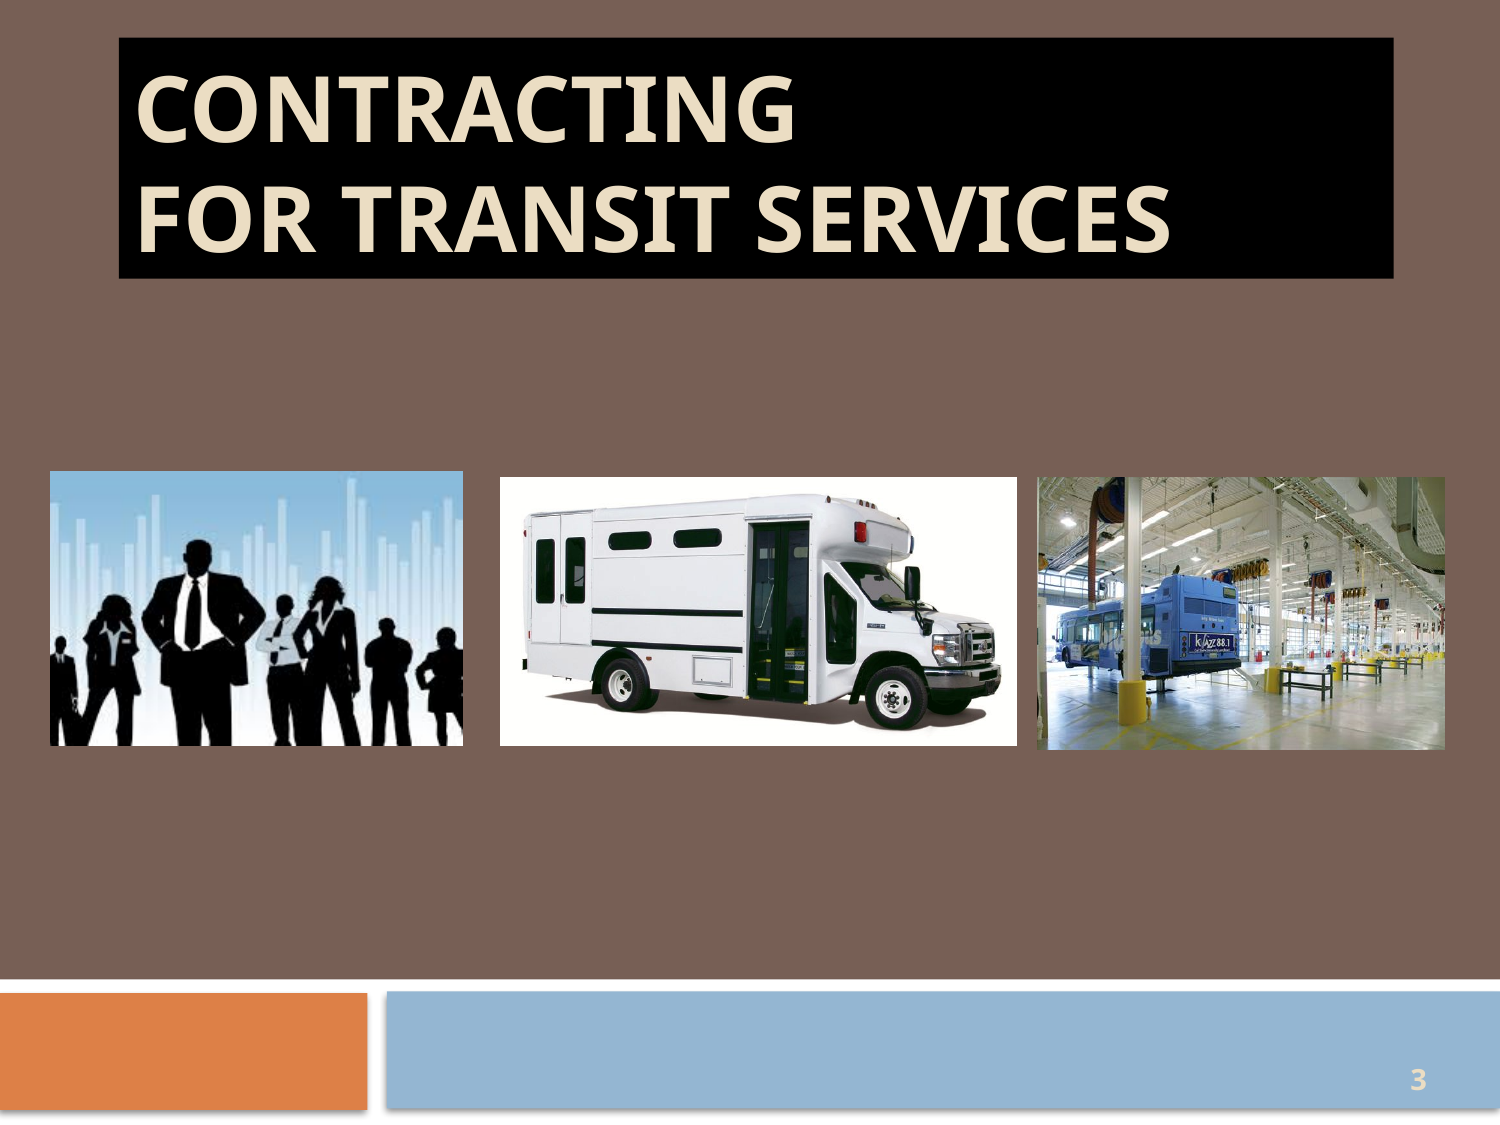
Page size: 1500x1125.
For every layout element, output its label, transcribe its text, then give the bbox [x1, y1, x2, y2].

picture [499, 477, 1017, 747]
slide_number 3 [1374, 1037, 1463, 1125]
picture [49, 471, 463, 747]
picture [1037, 477, 1446, 750]
title Contracting for Transit Services [118, 37, 1394, 279]
